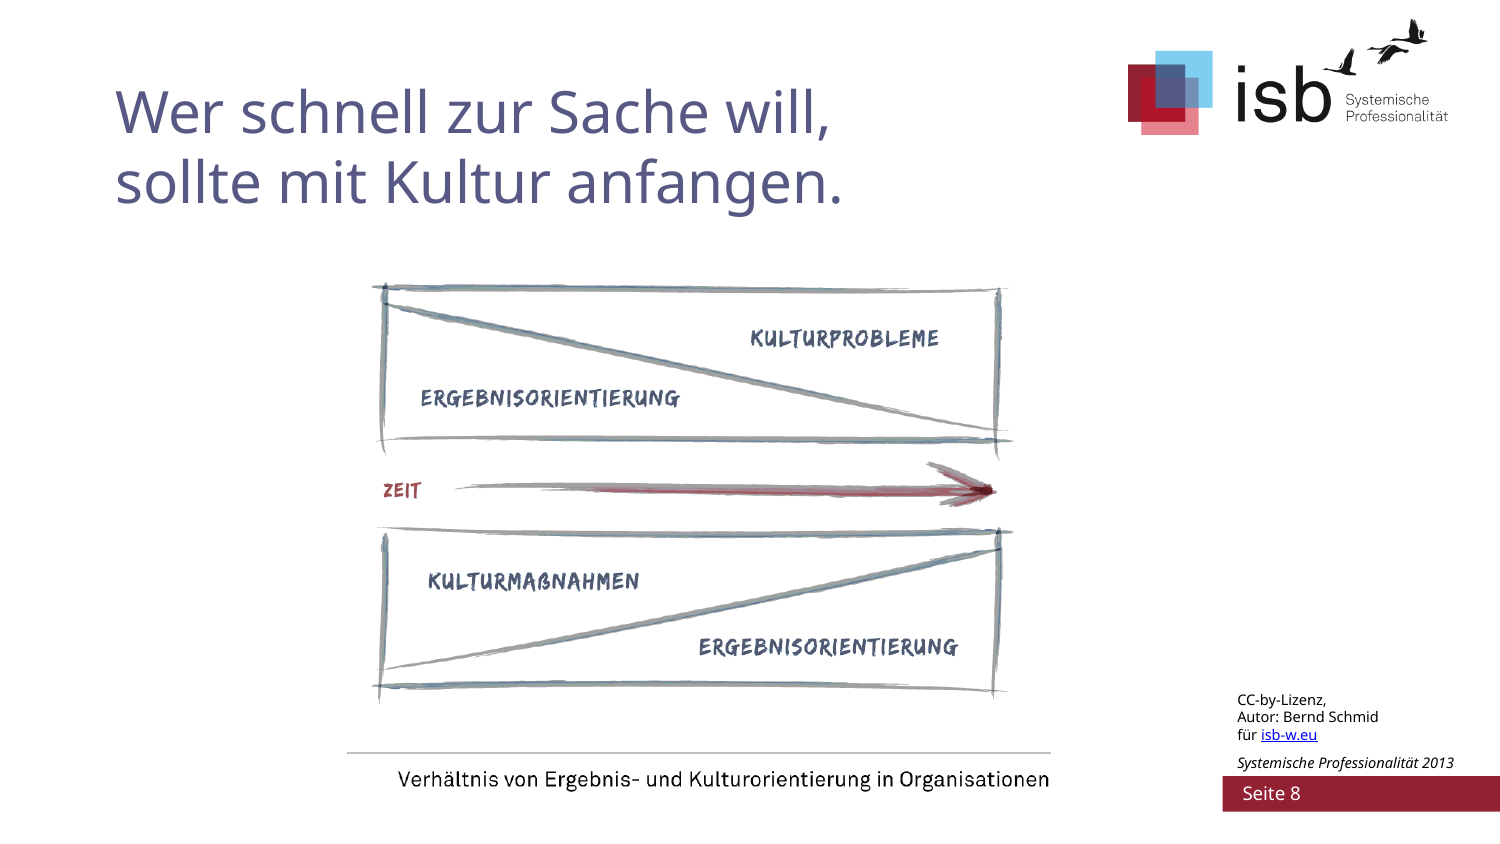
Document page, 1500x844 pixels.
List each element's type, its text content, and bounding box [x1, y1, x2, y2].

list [328, 220, 1068, 812]
text_box CC-by-Lizenz, Autor: Bernd Schmid für isb-w.eu Systemische Professionalität 2013 [1222, 543, 1500, 844]
title Wer schnell zur Sache will, sollte mit Kultur anfangen. [100, 67, 1223, 281]
picture [1128, 14, 1461, 139]
